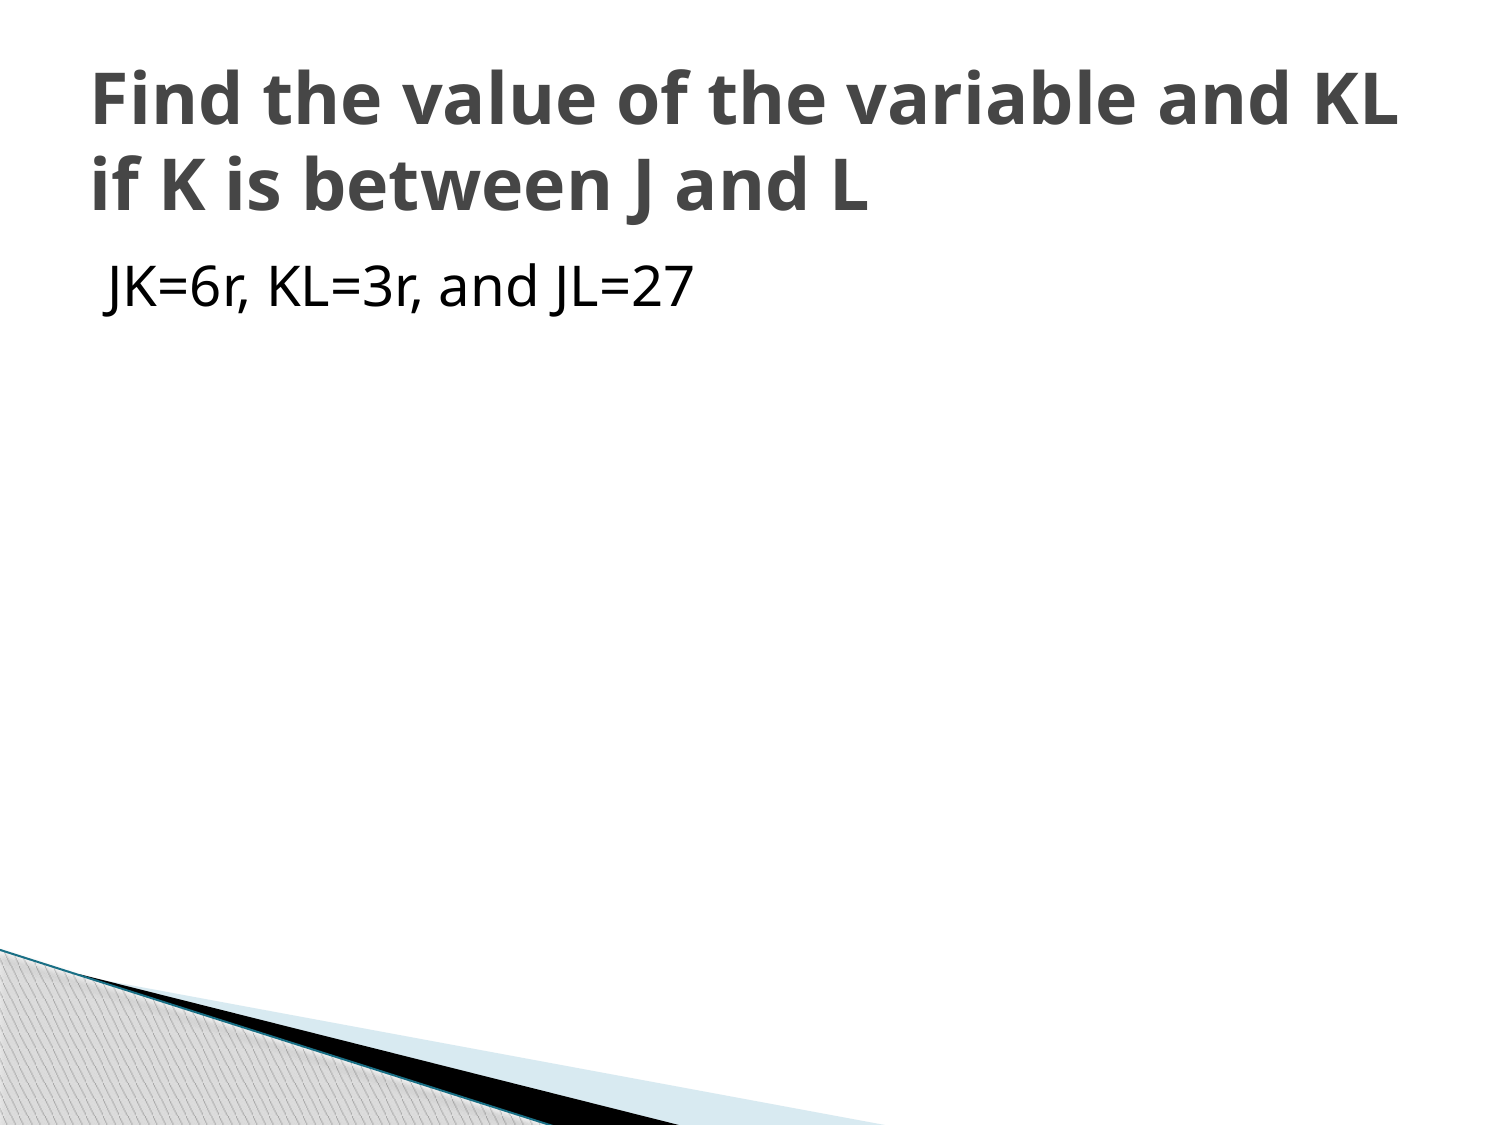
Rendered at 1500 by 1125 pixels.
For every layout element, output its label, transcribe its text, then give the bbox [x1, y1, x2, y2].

list JK=6r, KL=3r, and JL=27 [75, 243, 1425, 986]
title Find the value of the variable and KL if K is between J and L [75, 45, 1425, 233]
